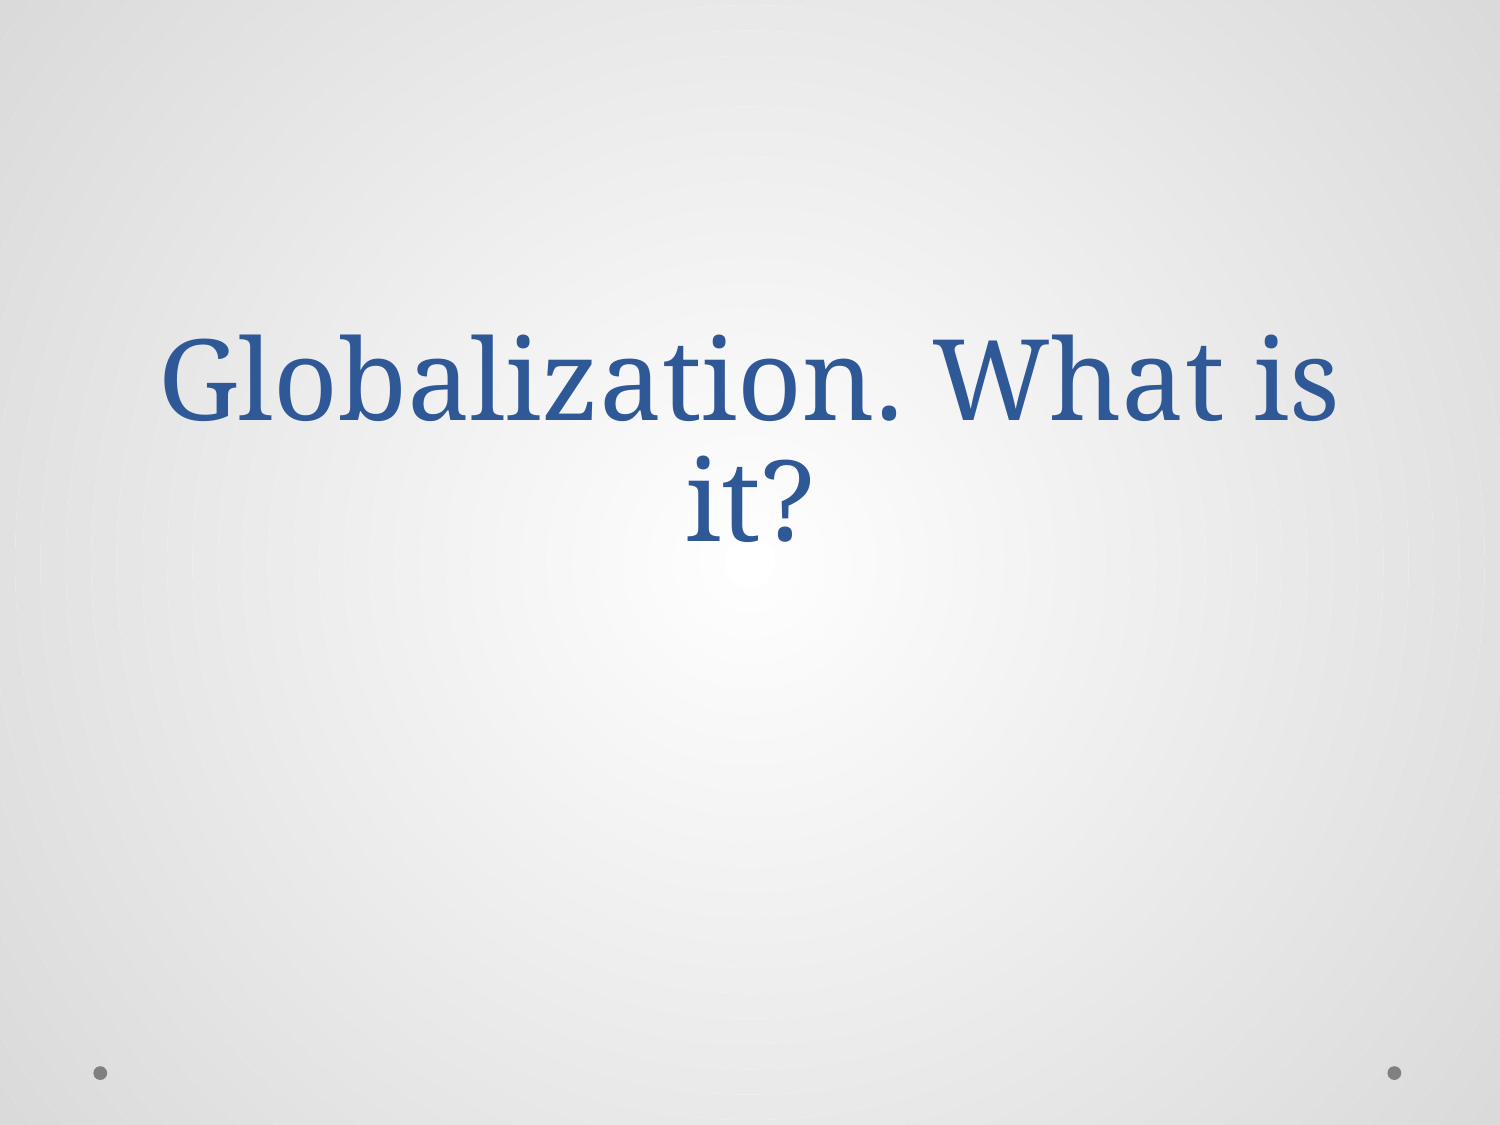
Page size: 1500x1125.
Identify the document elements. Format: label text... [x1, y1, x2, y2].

title Globalization. What is it? [75, 0, 1425, 693]
